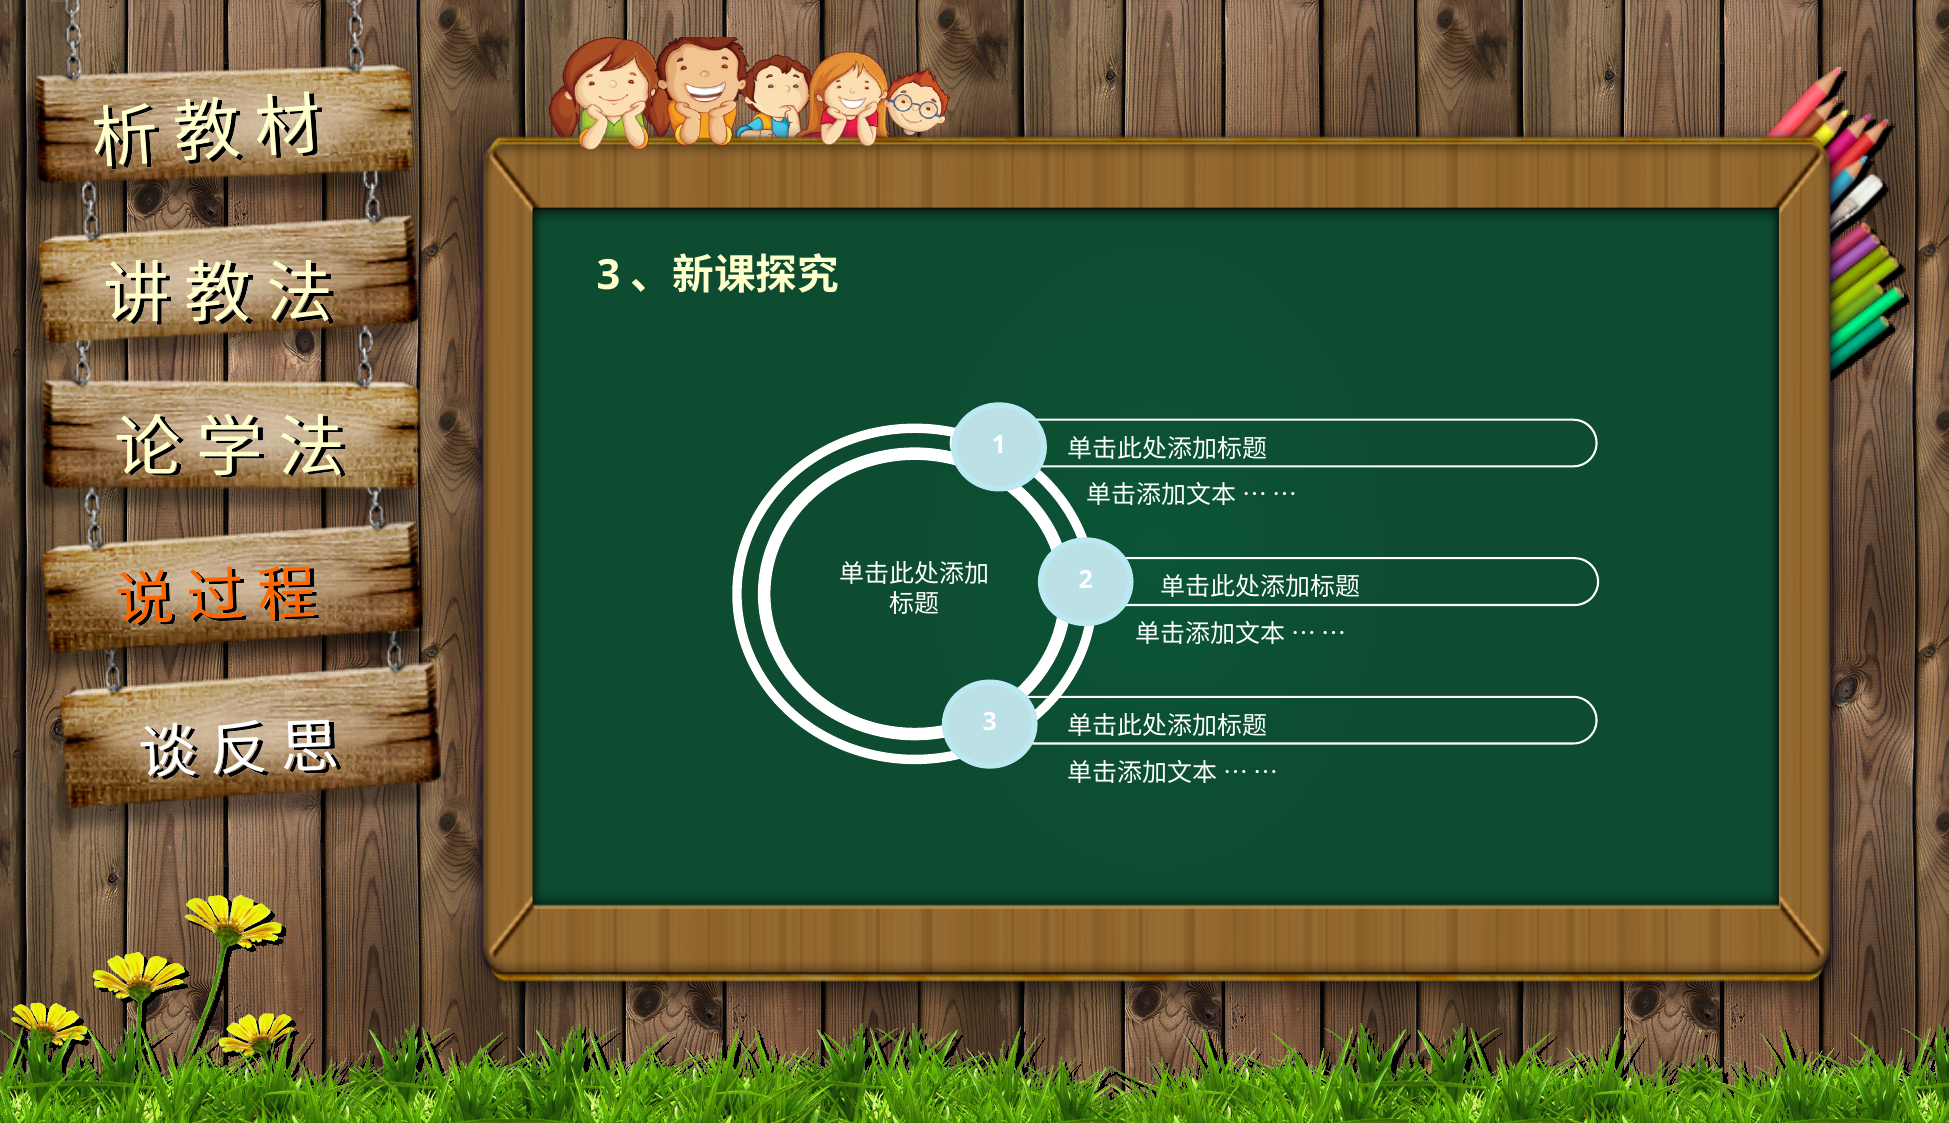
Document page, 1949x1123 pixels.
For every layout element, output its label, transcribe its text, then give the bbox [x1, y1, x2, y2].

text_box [1043, 557, 1599, 654]
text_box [950, 402, 1048, 492]
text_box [736, 428, 1093, 760]
text_box 3、新课探究 [581, 240, 854, 306]
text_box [1037, 537, 1135, 627]
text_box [950, 696, 1597, 793]
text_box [950, 419, 1597, 516]
picture [0, 0, 1949, 1123]
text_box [941, 679, 1039, 769]
